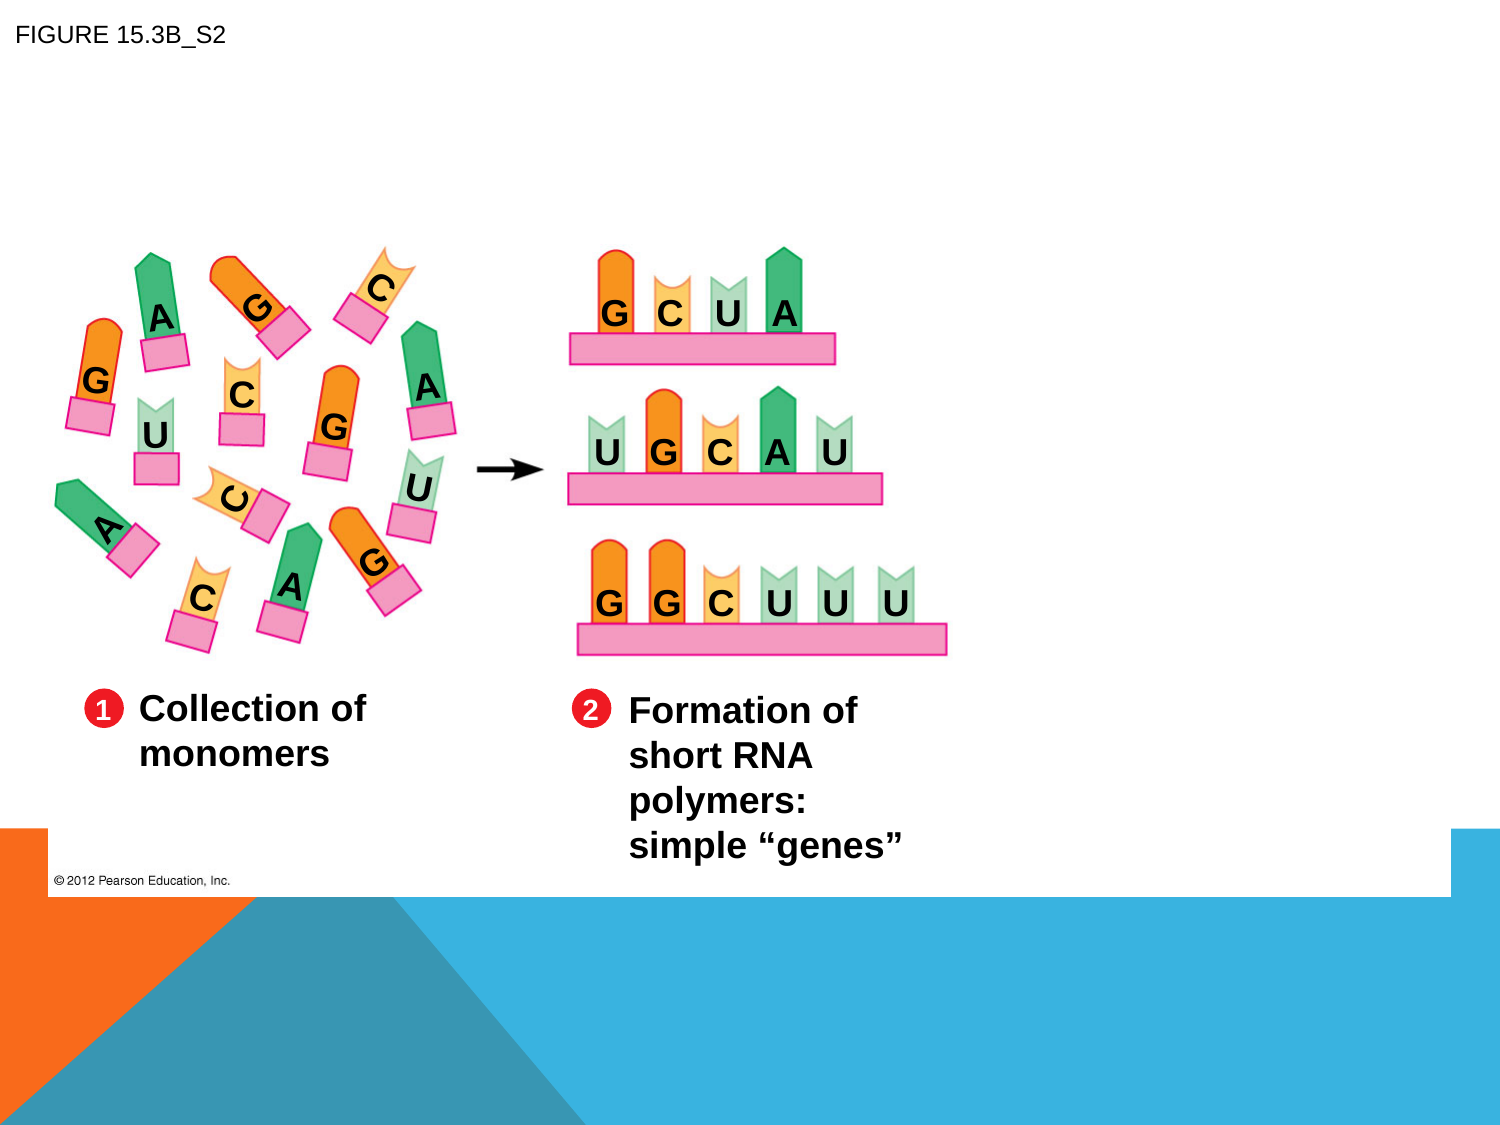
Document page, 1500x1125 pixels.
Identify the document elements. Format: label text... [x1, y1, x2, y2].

picture [48, 228, 1452, 897]
title Figure 15.3B_s2 [0, 8, 325, 59]
